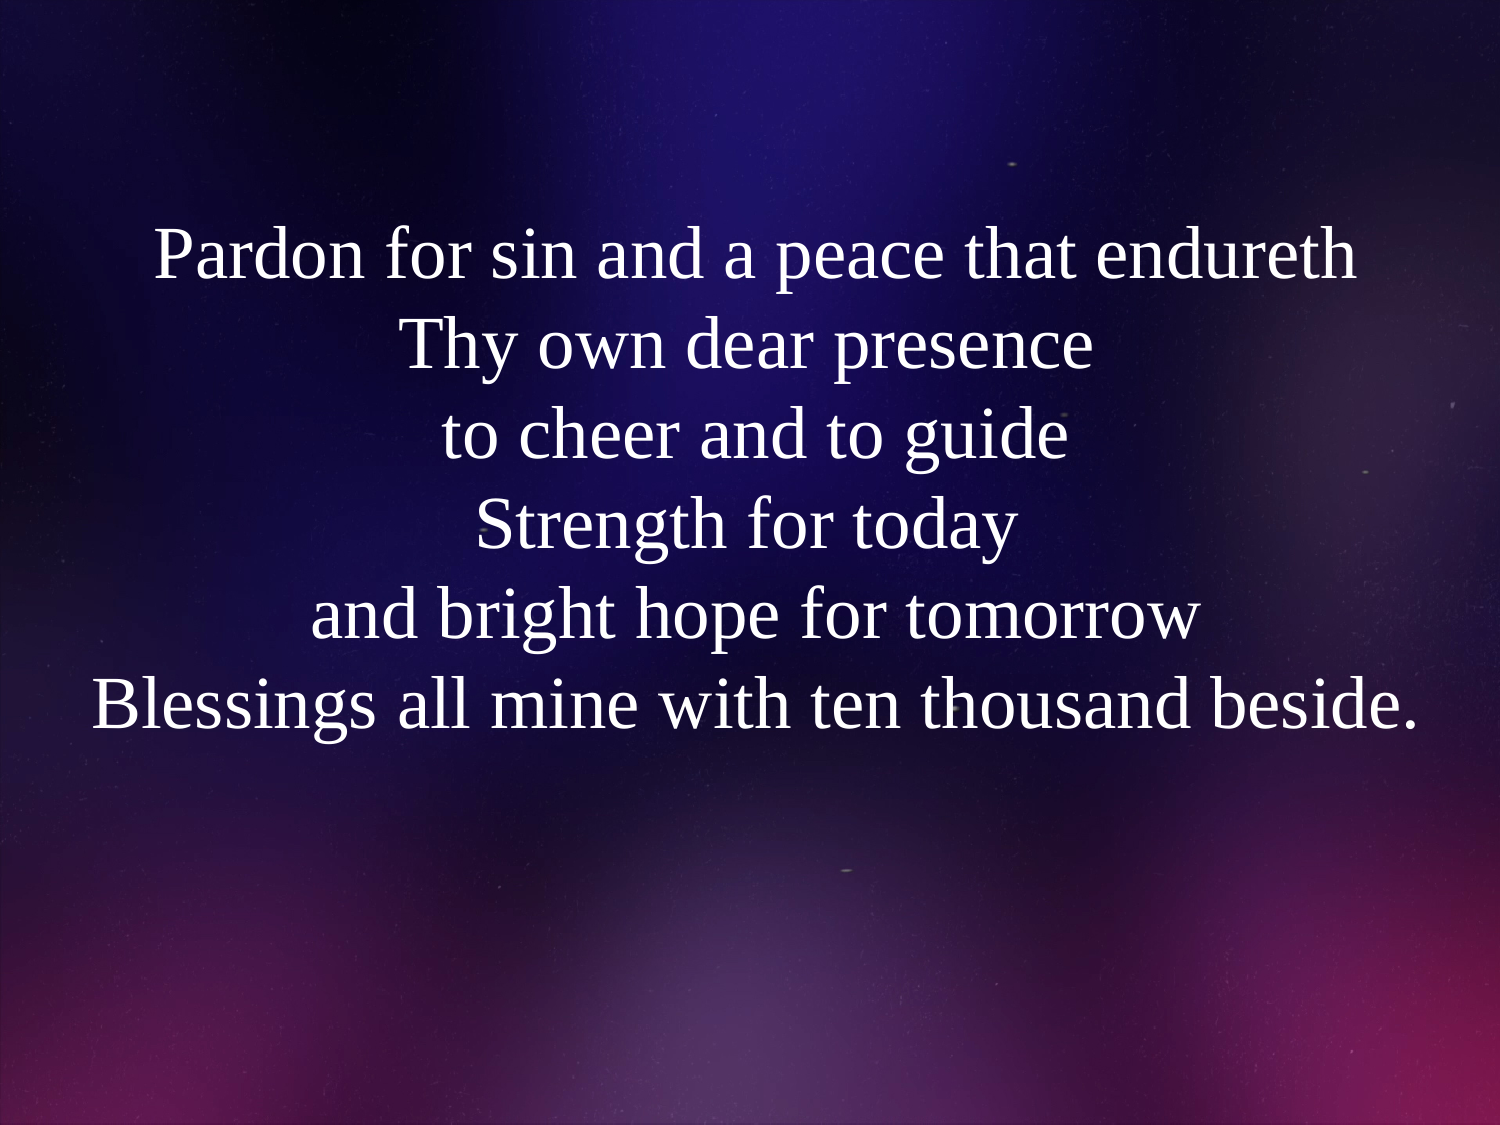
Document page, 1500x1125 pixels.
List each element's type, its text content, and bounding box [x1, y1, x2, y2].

picture [0, 0, 1500, 1125]
title Pardon for sin and a peace that endureth Thy own dear presence to cheer and to guide Strength for today and bright hope for tomorrow Blessings all mine with ten thousand beside. [75, 425, 1438, 613]
